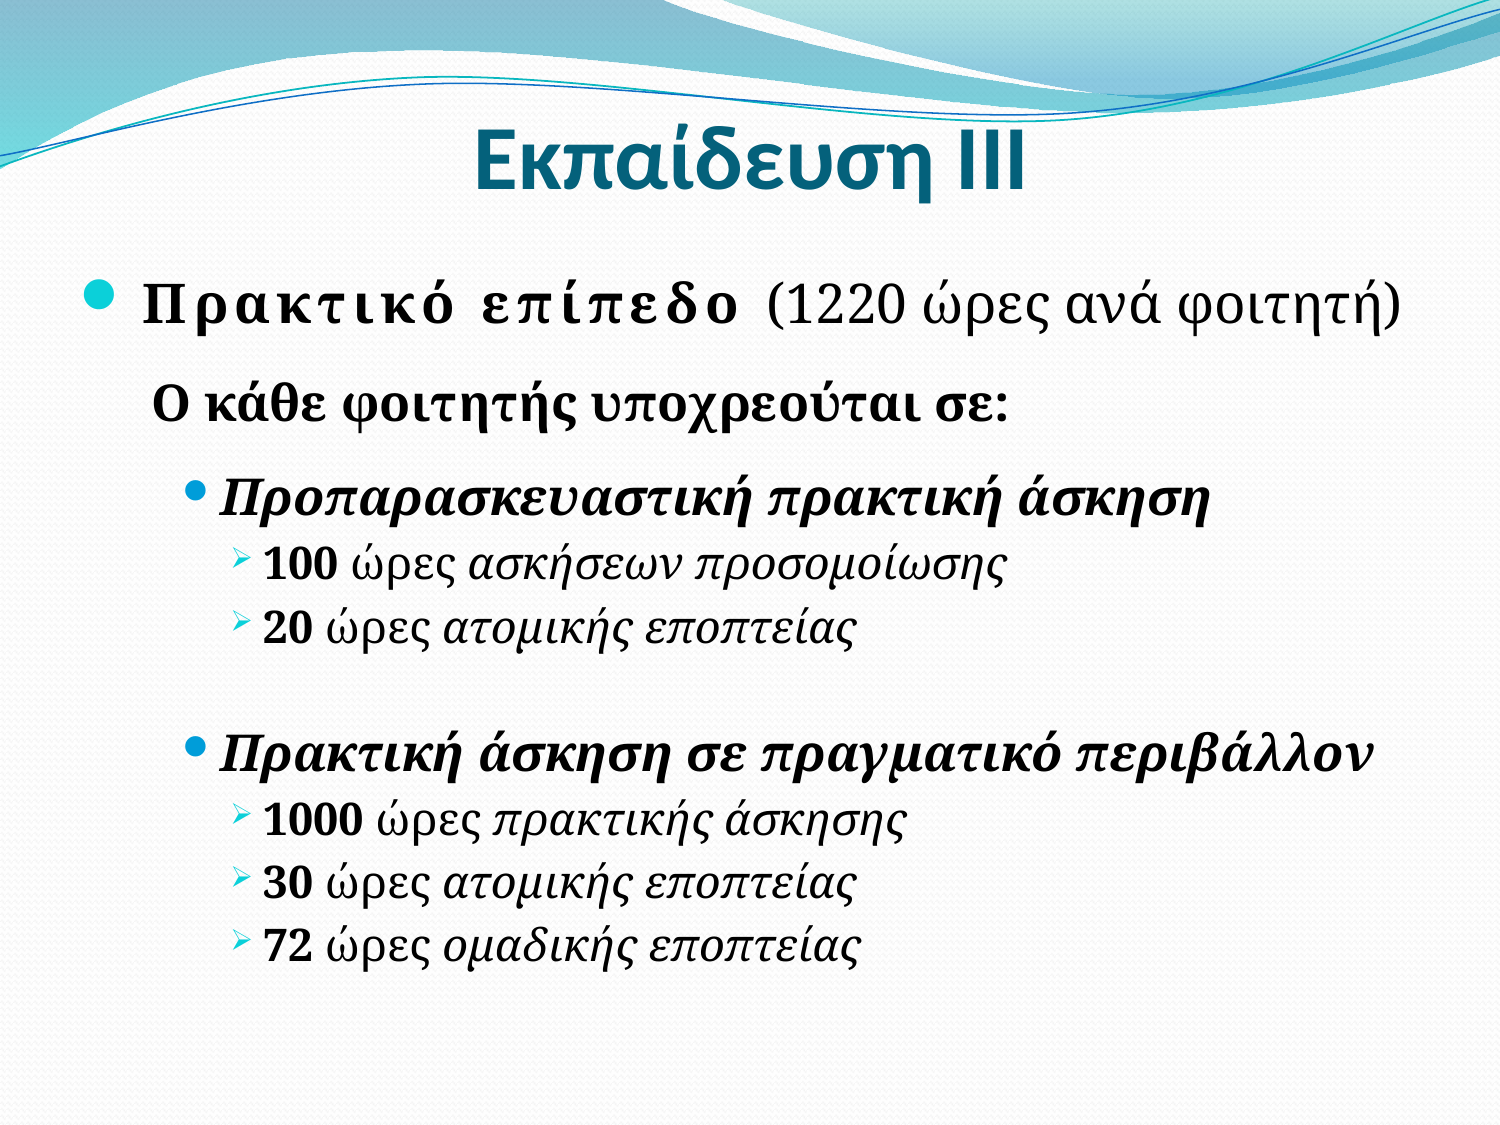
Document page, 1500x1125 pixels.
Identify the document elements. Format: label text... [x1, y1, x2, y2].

list Πρακτικό επίπεδο (1220 ώρες ανά φοιτητή) Ο κάθε φοιτητής υποχρεούται σε: Προπαρασκευαστική πρακτική άσκηση 100 ώρες ασκήσεων προσομοίωσης 20 ώρες ατομικής εποπτείας Πρακτική άσκηση σε πραγματικό περιβάλλον 1000 ώρες πρακτικής άσκησης 30 ώρες ατομικής εποπτείας 72 ώρες ομαδικής εποπτείας [64, 219, 1447, 1071]
title Εκπαίδευση ΙΙΙ [76, 90, 1427, 209]
